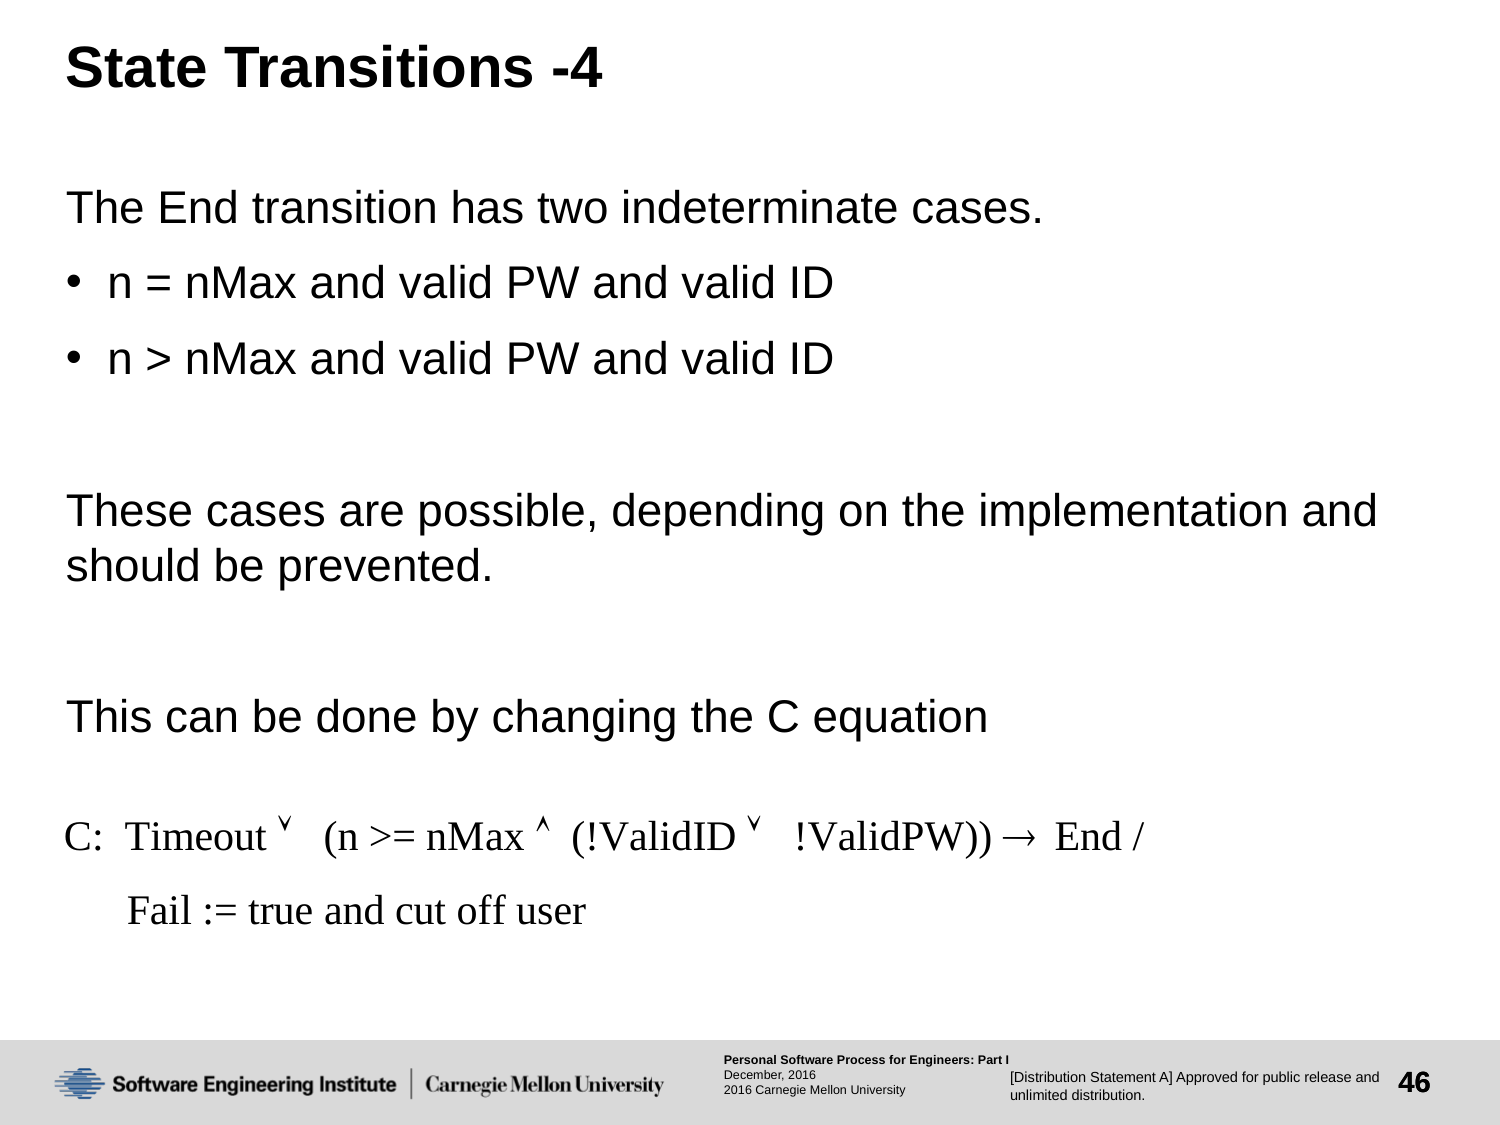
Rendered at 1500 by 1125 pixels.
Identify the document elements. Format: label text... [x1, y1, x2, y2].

title State Transitions -4 [65, 37, 1313, 148]
text_box [369, 1008, 1500, 1125]
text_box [63, 809, 1500, 1008]
text_box [369, 418, 1500, 809]
picture [46, 1061, 369, 1104]
list The End transition has two indeterminate cases. n = nMax and valid PW and valid ID n > nMax and valid PW and valid ID These cases are possible, depending on the implementation and should be prevented. This can be done by changing the C equation [65, 177, 1431, 809]
